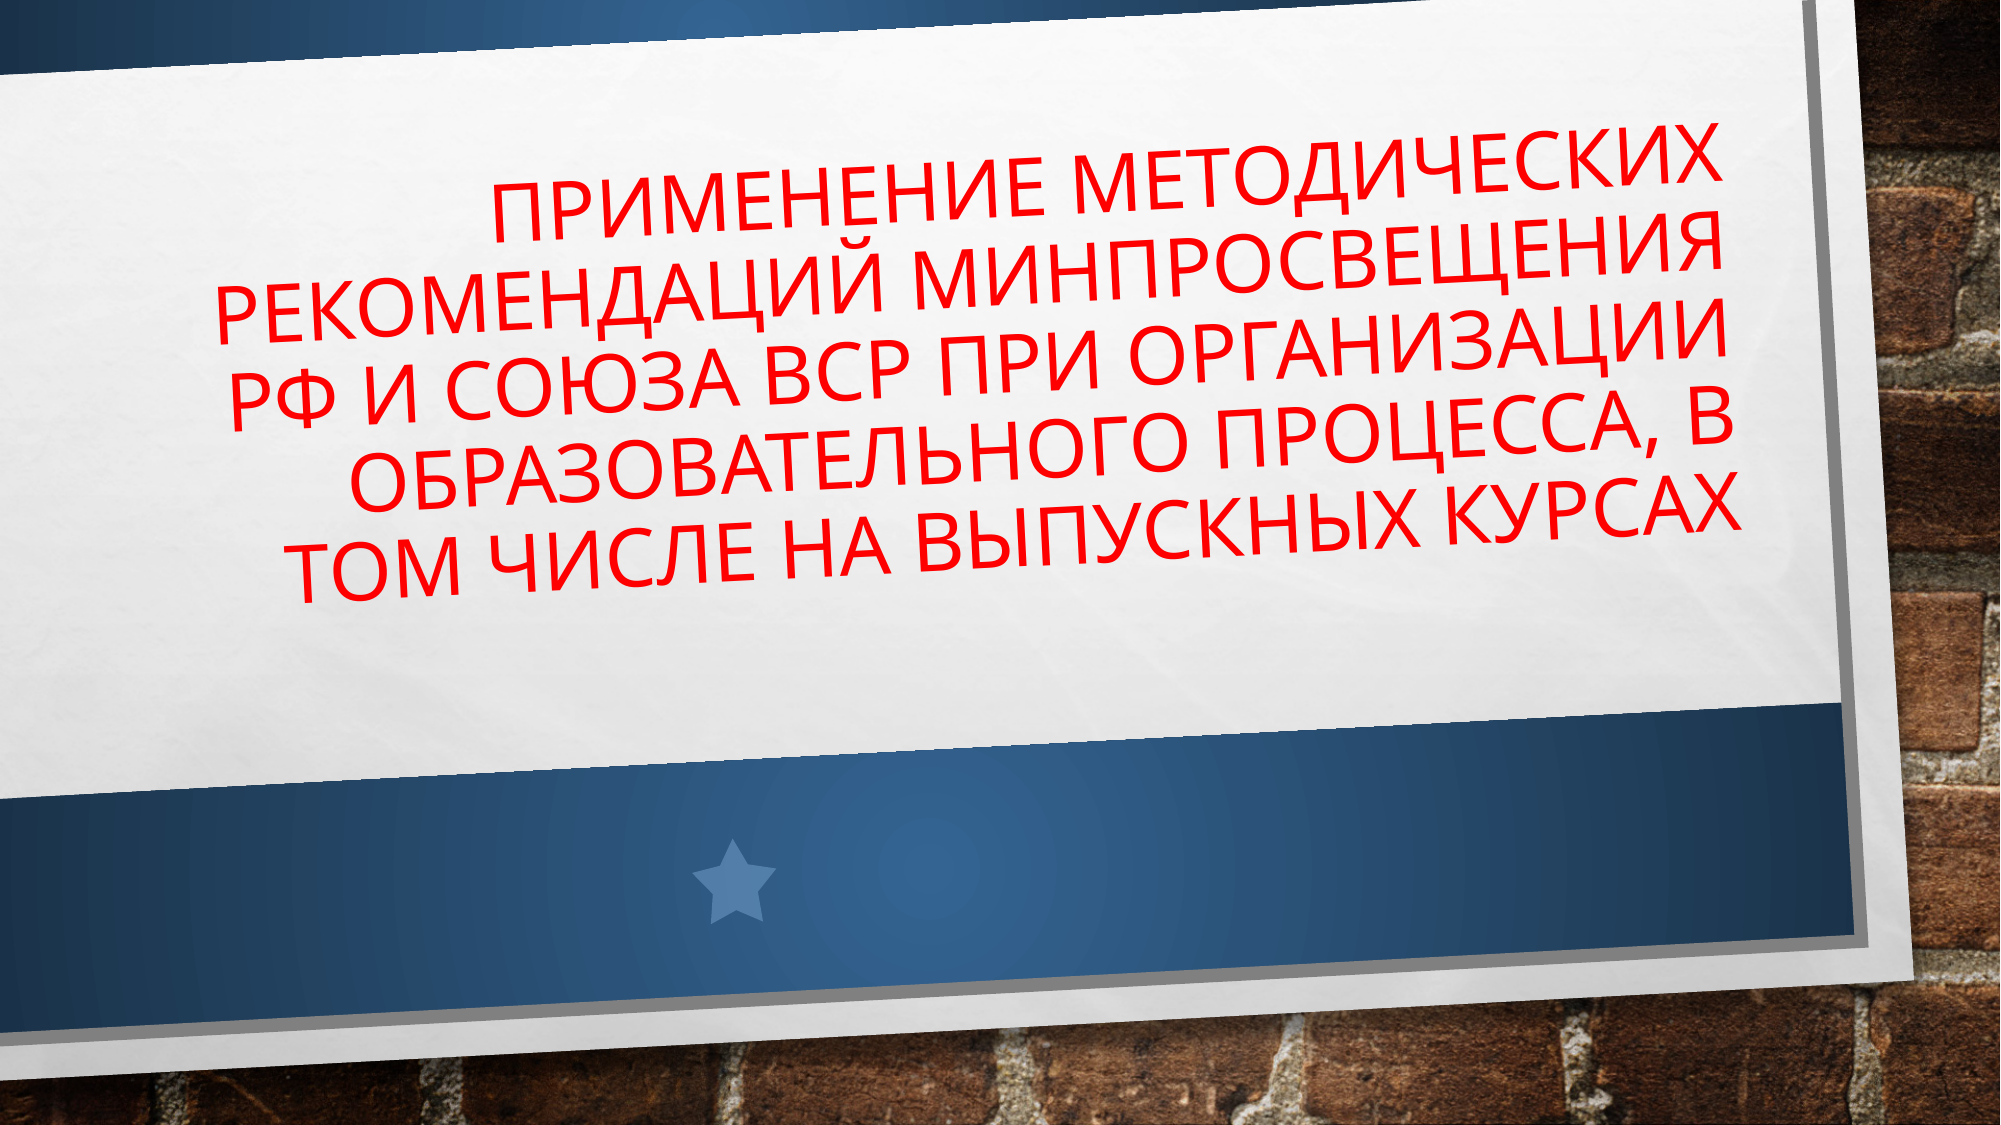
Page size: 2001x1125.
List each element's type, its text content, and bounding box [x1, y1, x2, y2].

title Применение методических рекомендаций минпросвещения рф и союза ВСР при организации образовательного процесса, в том числе на выпускных курсах [177, 67, 1759, 634]
picture [0, 0, 2000, 1125]
subtitle [23, 588, 1816, 821]
